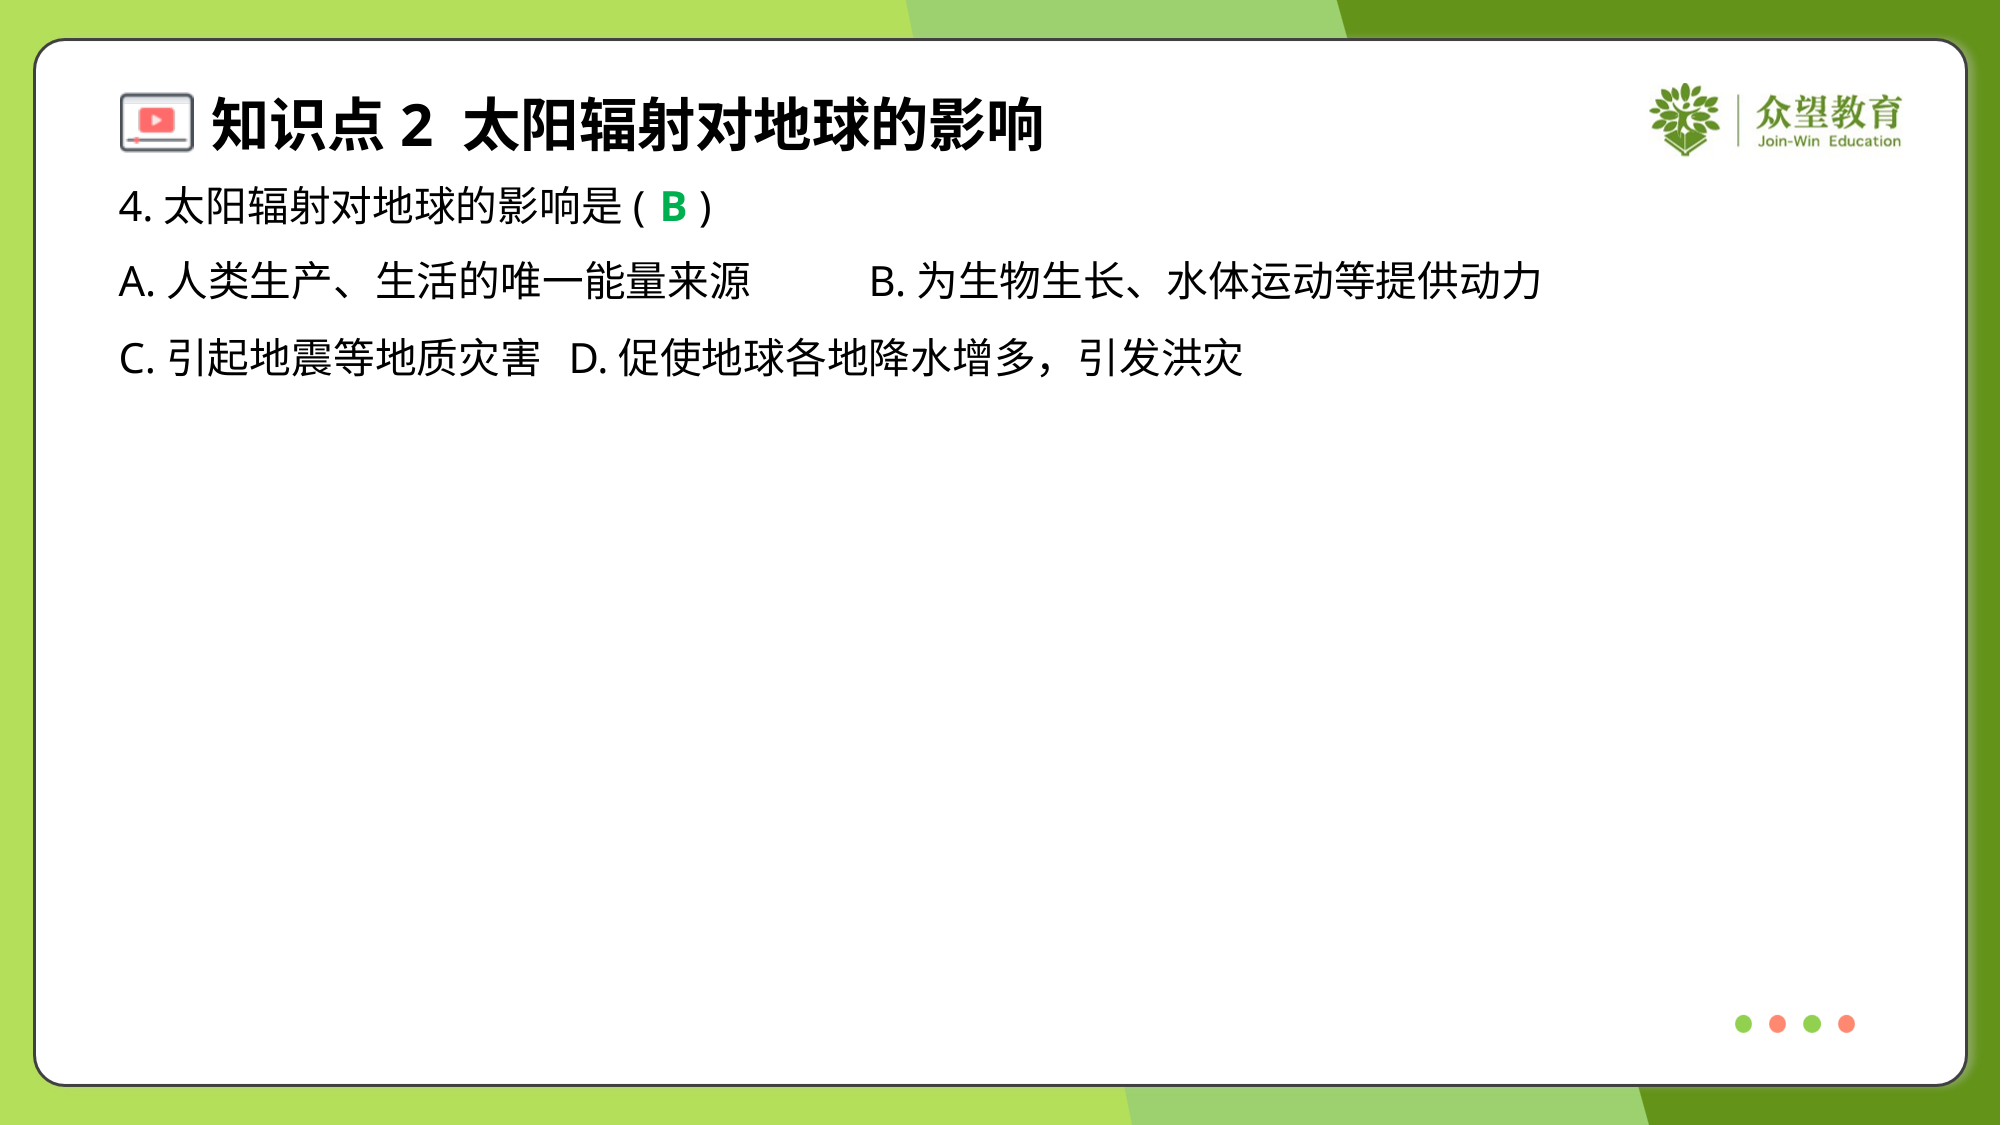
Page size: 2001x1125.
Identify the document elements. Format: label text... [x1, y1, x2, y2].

text_box 4.太阳辐射对地球的影响是( ) [118, 158, 644, 229]
picture [0, 0, 2000, 1125]
text_box B [644, 158, 703, 229]
text_box 4.太阳辐射对地球的影响是( ) [703, 158, 1883, 229]
text_box A.人类生产、生活的唯一能量来源 B.为生物生长、水体运动等提供动力 C.引起地震等地质灾害 D.促使地球各地降水增多，引发洪灾 [118, 229, 1883, 382]
